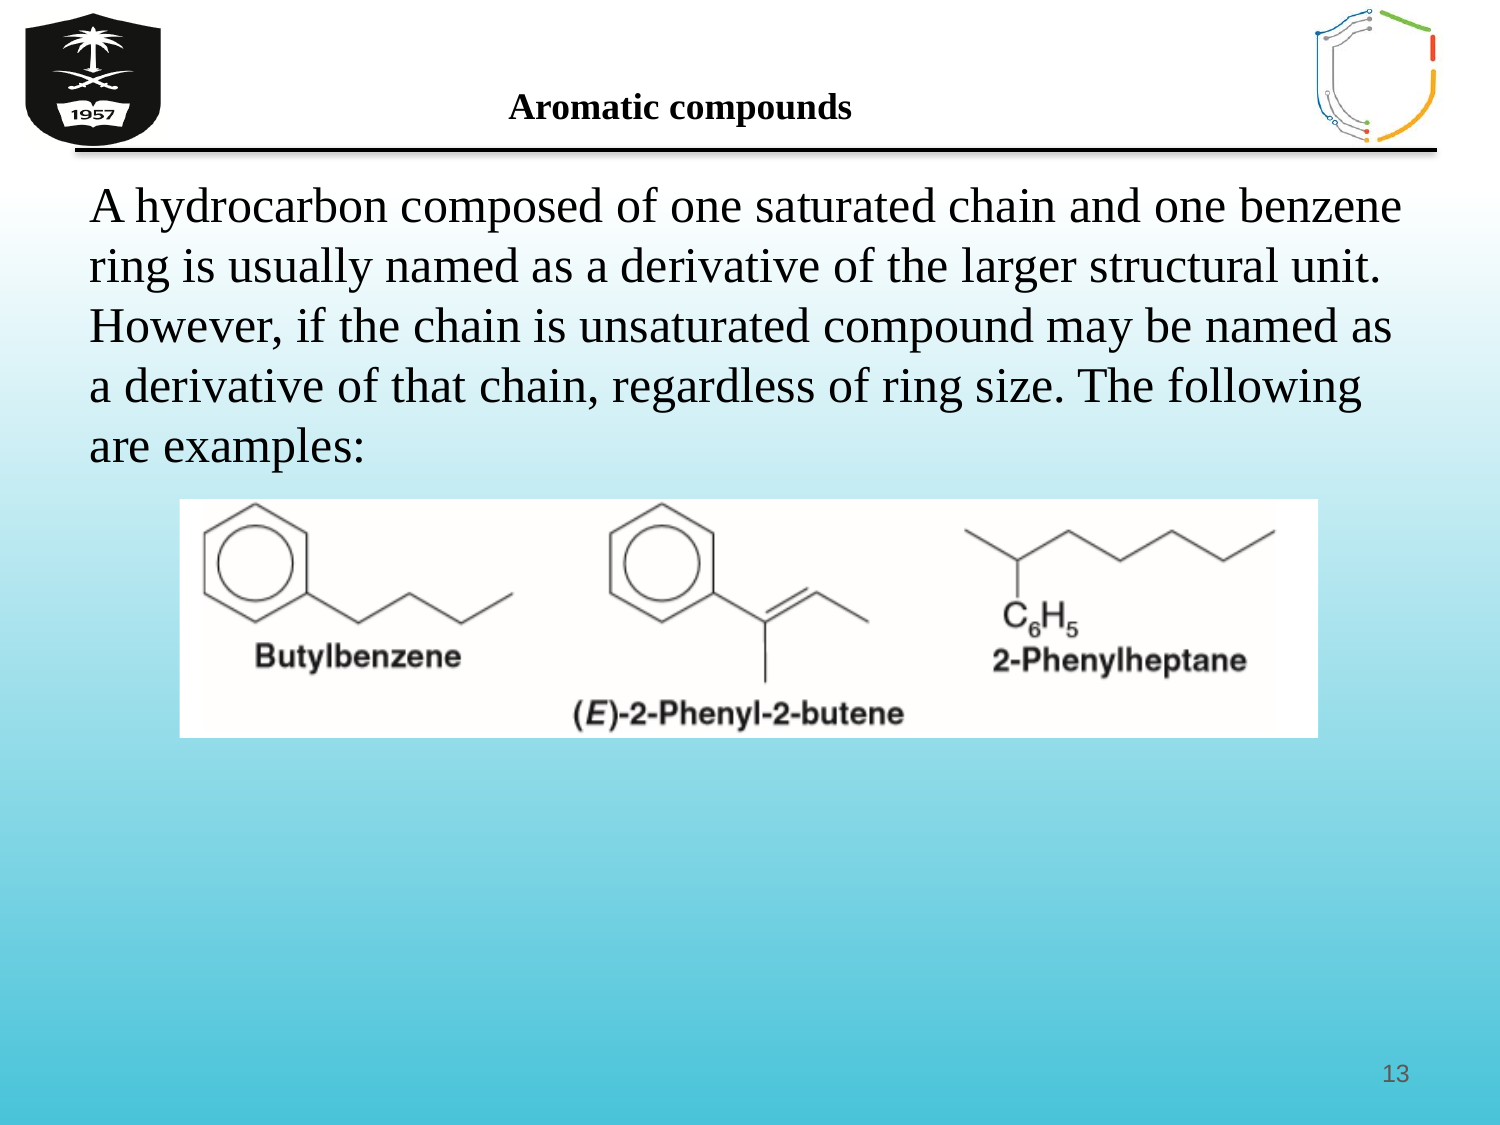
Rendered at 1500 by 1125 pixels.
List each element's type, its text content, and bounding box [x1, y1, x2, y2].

text_box Aromatic compounds [493, 74, 868, 135]
picture [1287, 0, 1463, 165]
slide_number 13 [1074, 1042, 1425, 1103]
picture [24, 12, 163, 151]
text_box A hydrocarbon composed of one saturated chain and one benzene ring is usually named as a derivative of the larger structural unit. However, if the chain is unsaturated compound may be named as a derivative of that chain, regardless of ring size. The following are examples: [74, 164, 1421, 780]
picture [179, 499, 1319, 738]
